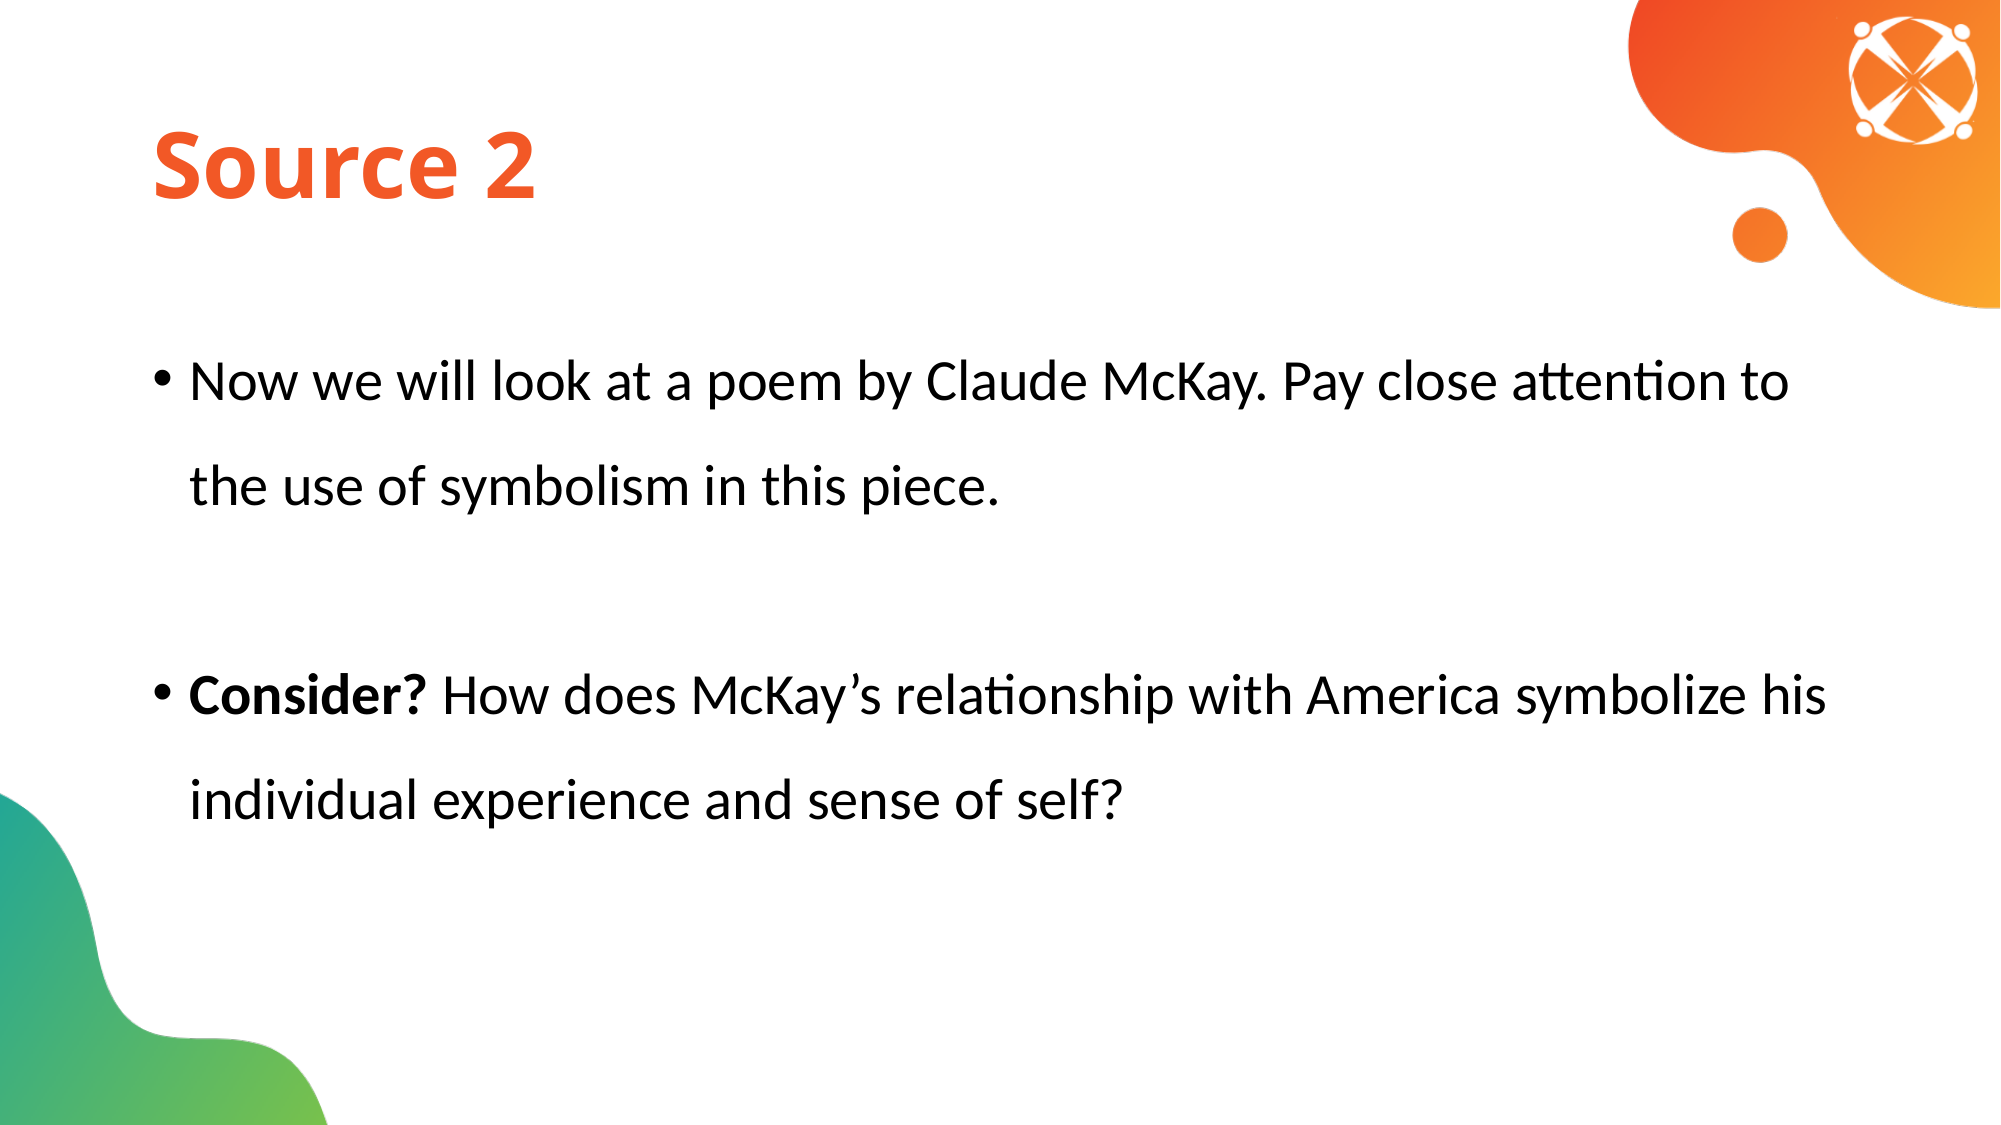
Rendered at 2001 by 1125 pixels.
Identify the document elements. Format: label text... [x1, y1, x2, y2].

picture [0, 0, 2001, 1125]
title Source 2 [137, 59, 1863, 278]
list Now we will look at a poem by Claude McKay. Pay close attention to the use of symbolism in this piece. Consider? How does McKay’s relationship with America symbolize his individual experience and sense of self? [137, 299, 1863, 1014]
